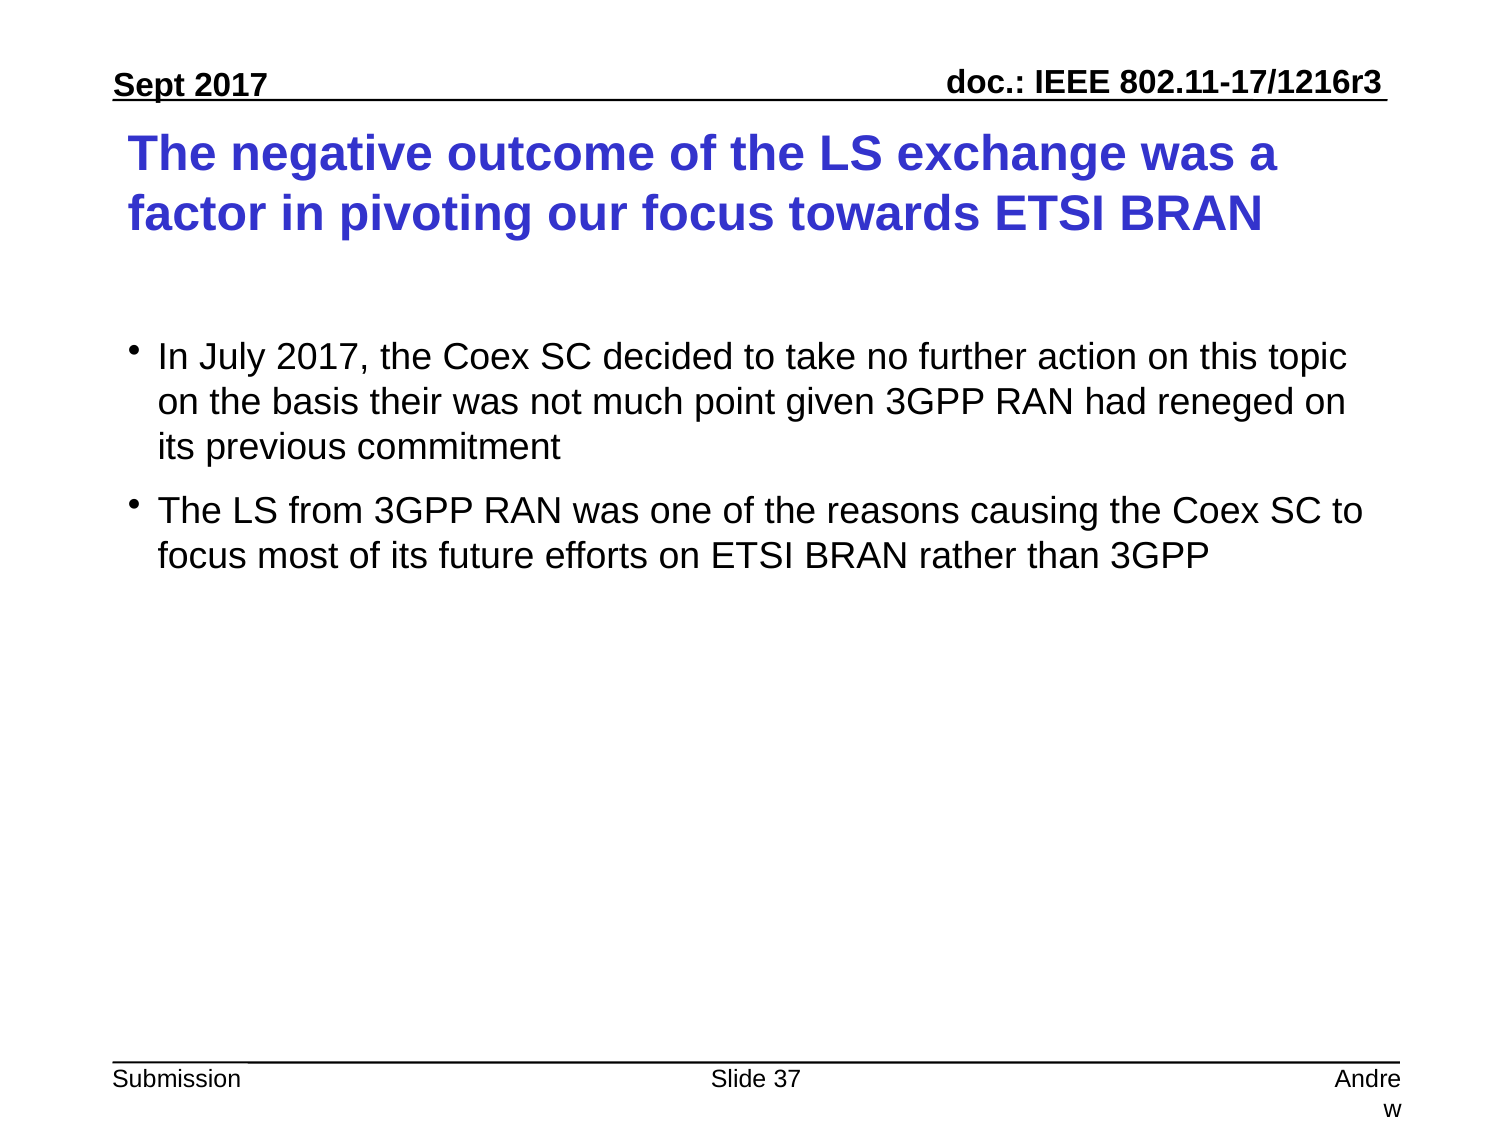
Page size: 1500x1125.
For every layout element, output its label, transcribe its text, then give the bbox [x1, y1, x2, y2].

title The negative outcome of the LS exchange was a factor in pivoting our focus towards ETSI BRAN [112, 112, 1388, 288]
list In July 2017, the Coex SC decided to take no further action on this topic on the basis their was not much point given 3GPP RAN had reneged on its previous commitment The LS from 3GPP RAN was one of the reasons causing the Coex SC to focus most of its future efforts on ETSI BRAN rather than 3GPP [112, 324, 1388, 1000]
footer Andrew Myles, Cisco [1320, 1061, 1402, 1093]
slide_number Slide 37 [709, 1061, 803, 1093]
